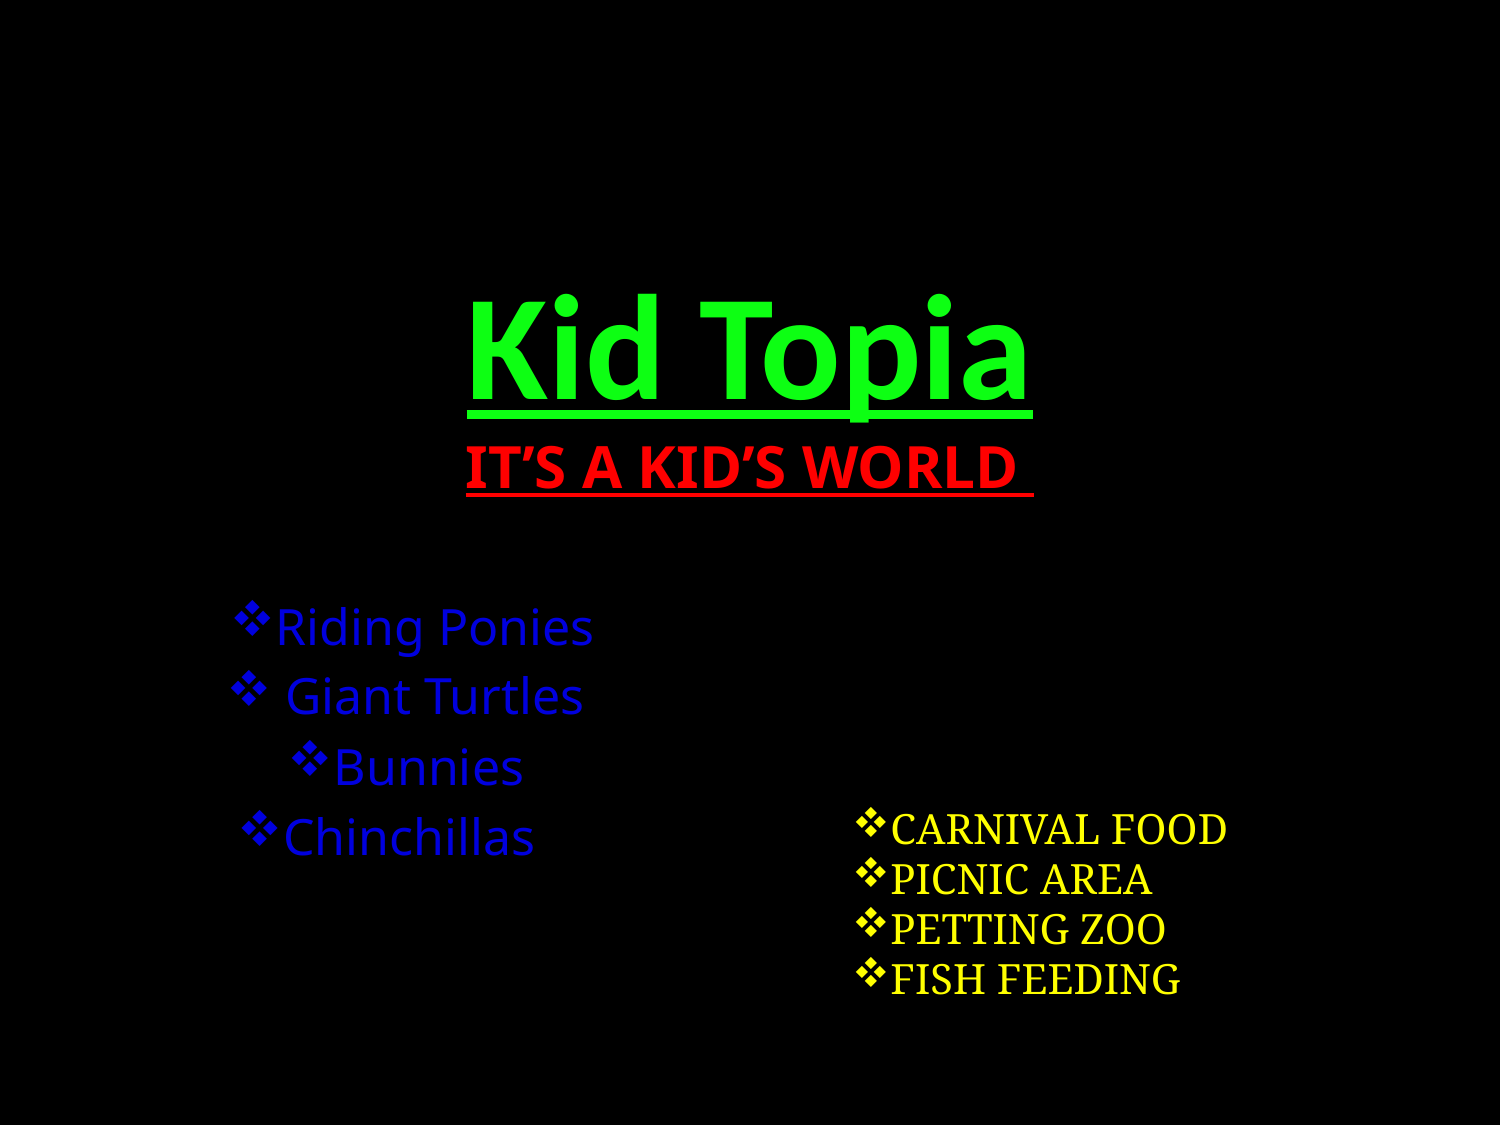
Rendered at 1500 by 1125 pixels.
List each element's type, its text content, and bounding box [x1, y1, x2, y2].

subtitle Riding Ponies Giant Turtles Bunnies Chinchillas [0, 587, 938, 1125]
title Kid Topia IT’S A KID’S WORLD [112, 187, 1388, 563]
text_box CARNIVAL FOOD PICNIC AREA PETTING ZOO FISH FEEDING [837, 795, 1438, 1011]
